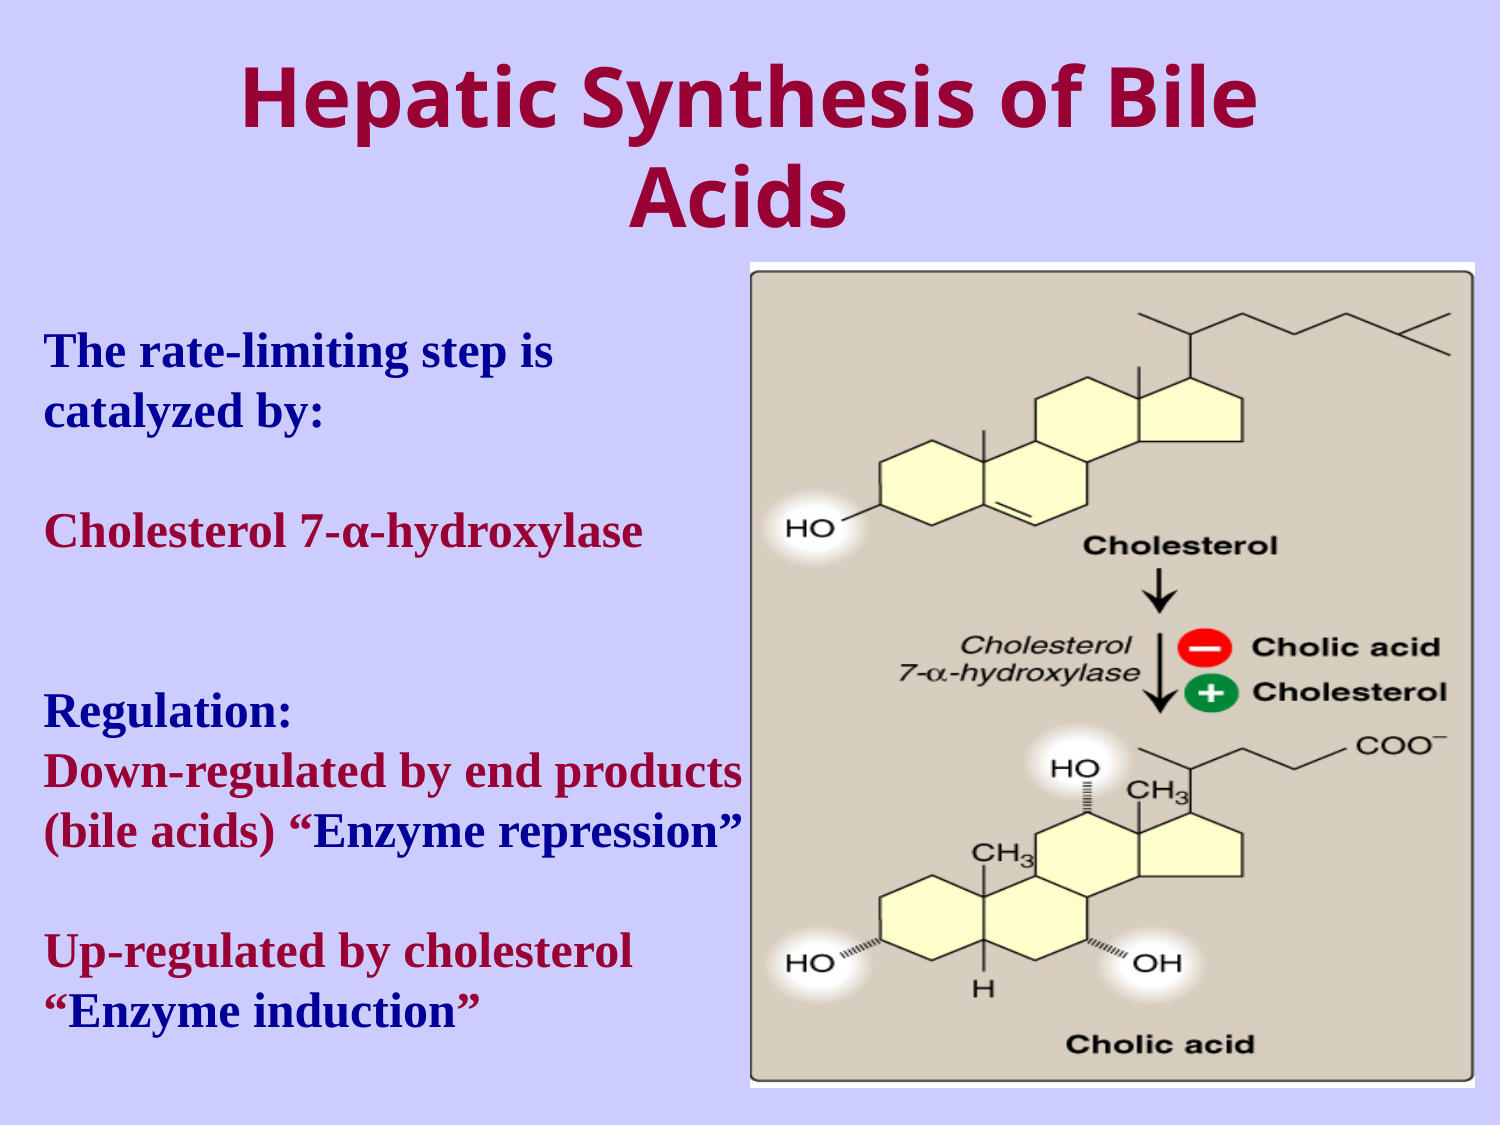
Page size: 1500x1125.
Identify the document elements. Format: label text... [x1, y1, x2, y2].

text_box The rate-limiting step is catalyzed by: Cholesterol 7-α-hydroxylase Regulation: Down-regulated by end products (bile acids) “Enzyme repression” Up-regulated by cholesterol “Enzyme induction” [28, 309, 744, 1045]
title Hepatic Synthesis of Bile Acids [112, 49, 1388, 238]
picture [749, 262, 1476, 1088]
